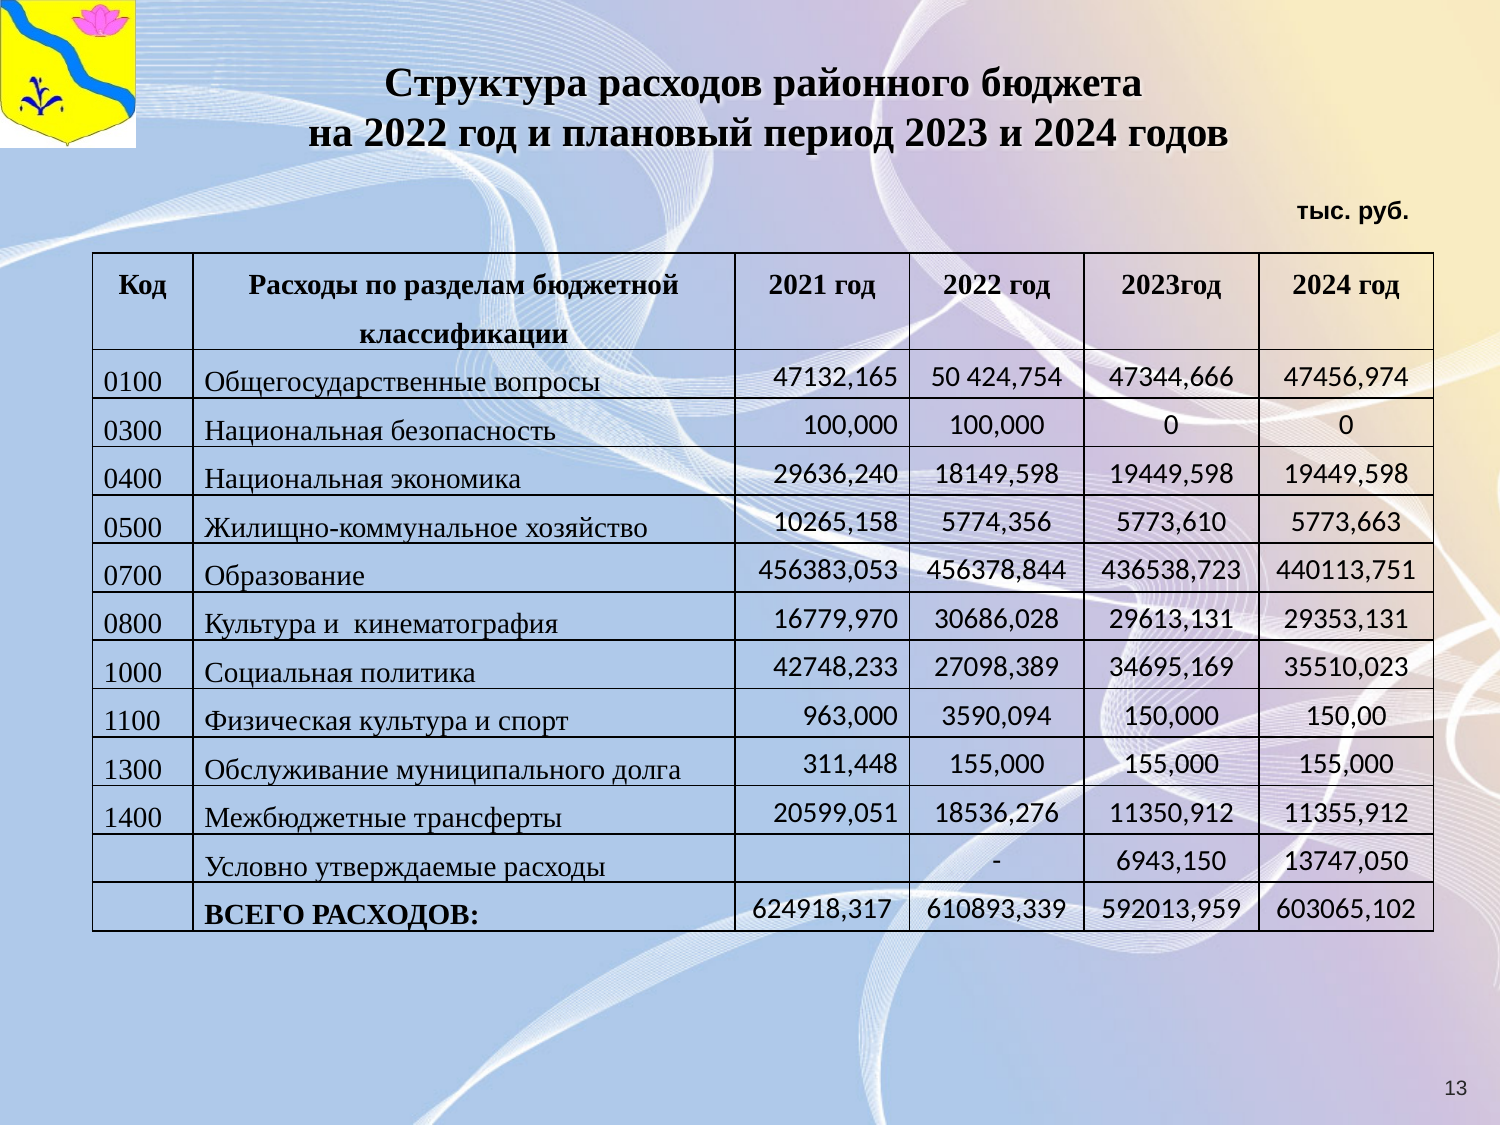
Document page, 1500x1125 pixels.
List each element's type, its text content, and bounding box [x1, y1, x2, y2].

table_cell 1400 [93, 786, 192, 833]
table_cell Образование [194, 544, 734, 591]
table_cell 29636,240 [736, 447, 909, 494]
table_cell 436538,723 [1085, 544, 1258, 591]
table_cell 456378,844 [910, 544, 1083, 591]
table_cell 100,000 [910, 399, 1083, 446]
table_cell 155,000 [910, 738, 1083, 785]
table_cell 30686,028 [910, 593, 1083, 639]
table_cell Национальная экономика [194, 447, 734, 494]
table_cell 311,448 [736, 738, 909, 785]
table_cell 0400 [93, 447, 192, 494]
table_cell 10265,158 [736, 496, 909, 542]
table_cell 155,000 [1085, 738, 1258, 785]
table_cell 47132,165 [736, 350, 909, 397]
table_cell 610893,339 [910, 883, 1083, 930]
table_cell 0 [1085, 399, 1258, 446]
table_cell 0300 [93, 399, 192, 446]
table_header 2021 год [736, 254, 909, 349]
table_cell 11355,912 [1260, 786, 1433, 833]
table_cell 5773,610 [1085, 496, 1258, 542]
table_cell Жилищно-коммунальное хозяйство [194, 496, 734, 542]
table_cell 18536,276 [910, 786, 1083, 833]
table_cell 16779,970 [736, 593, 909, 639]
table_cell 100,000 [736, 399, 909, 446]
table_cell 47456,974 [1260, 350, 1433, 397]
table_cell 50 424,754 [910, 350, 1083, 397]
table_cell 440113,751 [1260, 544, 1433, 591]
table_cell 20599,051 [736, 786, 909, 833]
table_header 2024 год [1260, 254, 1433, 349]
table_cell 0100 [93, 350, 192, 397]
table_cell 13747,050 [1260, 835, 1433, 881]
table_cell Обслуживание муниципального долга [194, 738, 734, 785]
table_cell 603065,102 [1260, 883, 1433, 930]
table_cell 0800 [93, 593, 192, 639]
table_cell 35510,023 [1260, 641, 1433, 688]
table_cell 1100 [93, 689, 192, 736]
table_cell ВСЕГО РАСХОДОВ: [194, 883, 734, 930]
table_cell 155,000 [1260, 738, 1433, 785]
table_cell 150,000 [1085, 689, 1258, 736]
table_cell Культура и кинематография [194, 593, 734, 639]
table_cell 19449,598 [1085, 447, 1258, 494]
table_cell 29613,131 [1085, 593, 1258, 639]
table_cell Социальная политика [194, 641, 734, 688]
table_cell 5774,356 [910, 496, 1083, 542]
table_cell 11350,912 [1085, 786, 1258, 833]
table_cell - [910, 835, 1083, 881]
table_cell 624918,317 [736, 883, 909, 930]
table_cell [93, 835, 192, 881]
table_cell [736, 835, 909, 881]
table_cell Физическая культура и спорт [194, 689, 734, 736]
table_cell 34695,169 [1085, 641, 1258, 688]
table_cell Общегосударственные вопросы [194, 350, 734, 397]
table_cell 5773,663 [1260, 496, 1433, 542]
table_cell 1000 [93, 641, 192, 688]
table_cell 963,000 [736, 689, 909, 736]
table_cell 0500 [93, 496, 192, 542]
table_cell 0 [1260, 399, 1433, 446]
table_cell Условно утверждаемые расходы [194, 835, 734, 881]
table_header Расходы по разделам бюджетной классификации [194, 254, 734, 349]
picture [0, 0, 1500, 1125]
table_header 2022 год [910, 254, 1083, 349]
table_cell 29353,131 [1260, 593, 1433, 639]
table_cell [93, 883, 192, 930]
table_cell 1300 [93, 738, 192, 785]
table_cell 592013,959 [1085, 883, 1258, 930]
title Структура расходов районного бюджета на 2022 год и плановый период 2023 и 2024 годов [75, 38, 1463, 172]
slide_number 13 [1417, 1057, 1494, 1118]
table_cell 42748,233 [736, 641, 909, 688]
table_cell 47344,666 [1085, 350, 1258, 397]
table_cell 18149,598 [910, 447, 1083, 494]
table_cell 0700 [93, 544, 192, 591]
table_cell Национальная безопасность [194, 399, 734, 446]
table_cell Межбюджетные трансферты [194, 786, 734, 833]
text_box тыс. руб. [1281, 187, 1425, 232]
table_cell 6943,150 [1085, 835, 1258, 881]
table_cell 19449,598 [1260, 447, 1433, 494]
table_cell 27098,389 [910, 641, 1083, 688]
table_header Код [93, 254, 192, 349]
table_cell 3590,094 [910, 689, 1083, 736]
table_cell 456383,053 [736, 544, 909, 591]
table_header 2023год [1085, 254, 1258, 349]
table_cell 150,00 [1260, 689, 1433, 736]
